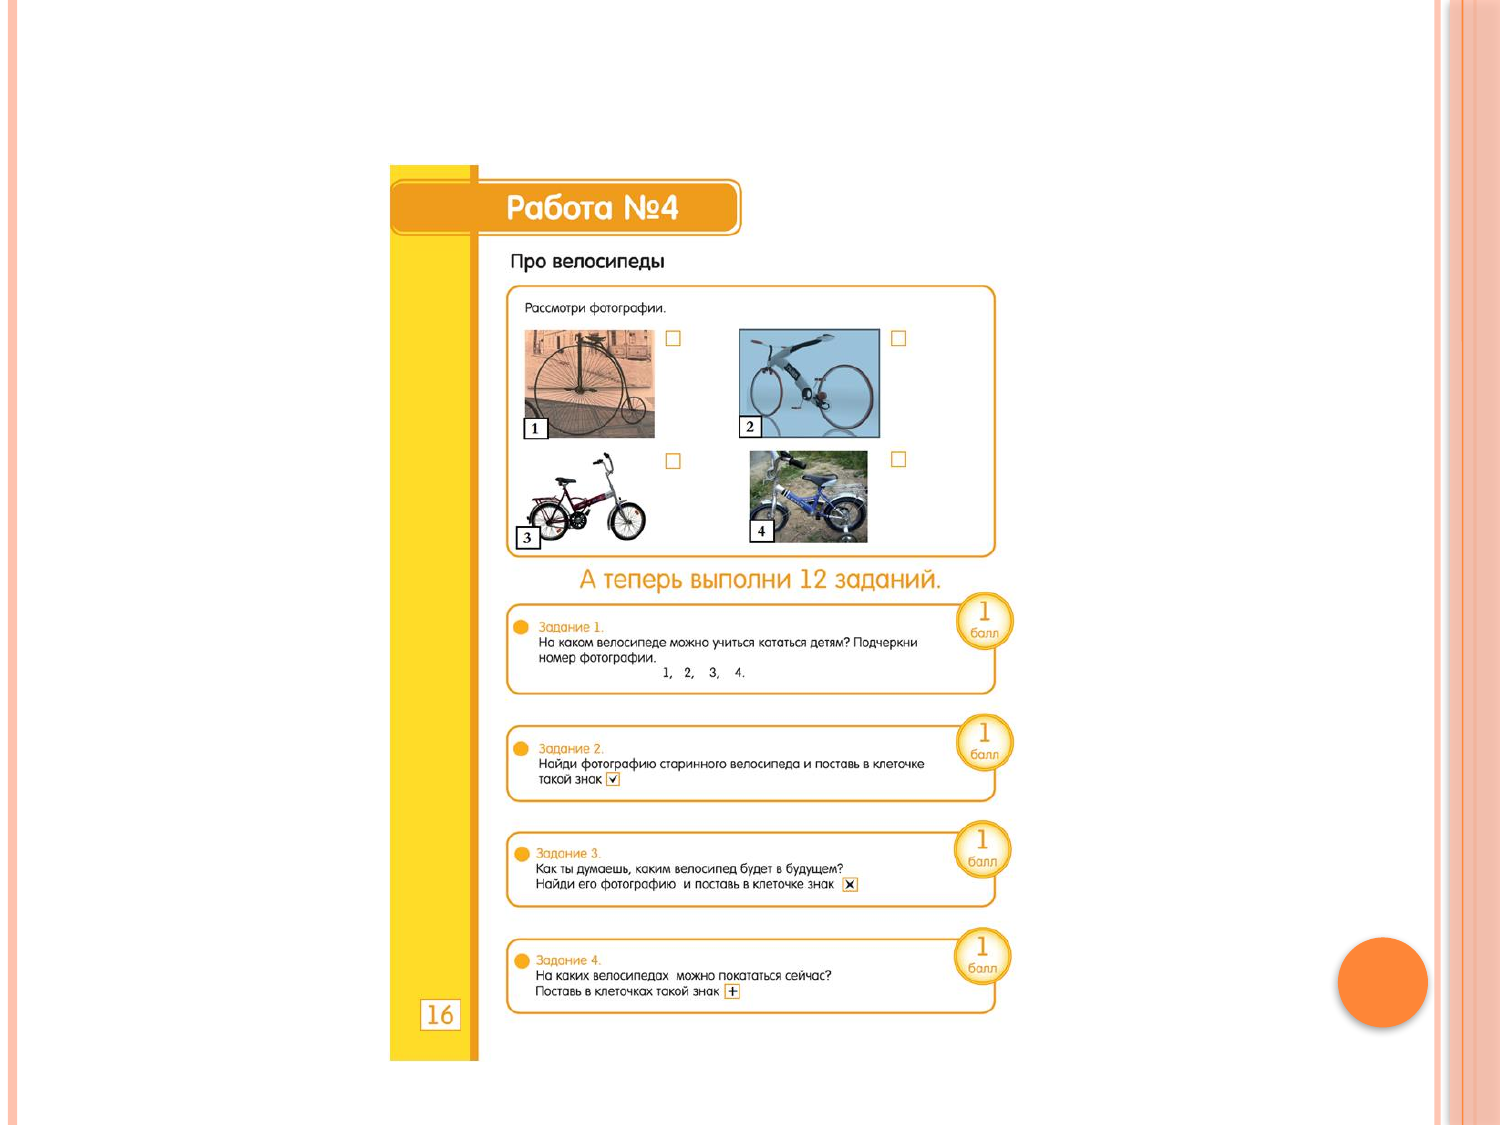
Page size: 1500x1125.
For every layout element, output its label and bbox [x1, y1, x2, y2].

list [388, 163, 1060, 1063]
